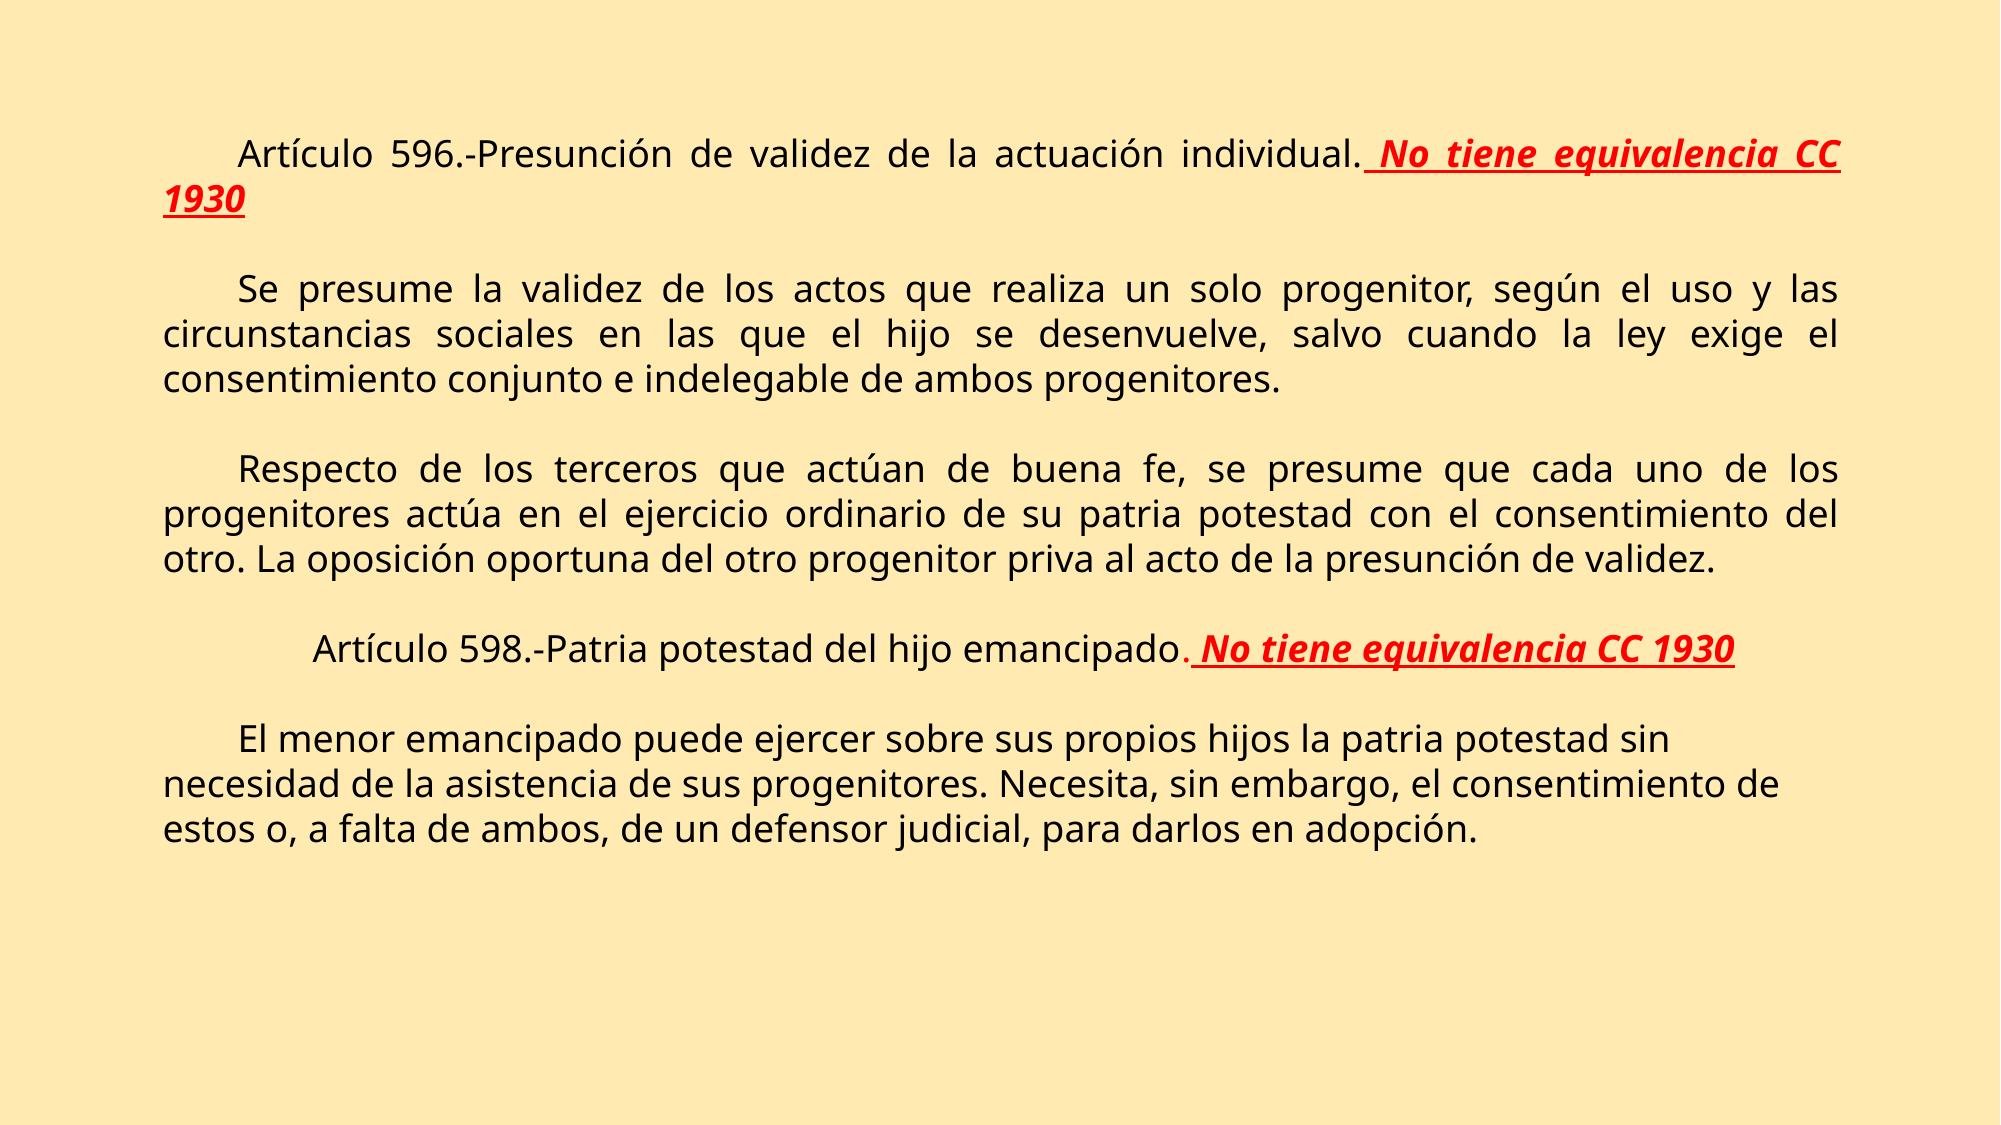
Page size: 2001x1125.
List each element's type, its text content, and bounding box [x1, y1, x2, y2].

text_box Artículo 596.-Presunción de validez de la actuación individual. No tiene equivalencia CC 1930 Se presume la validez de los actos que realiza un solo progenitor, según el uso y las circunstancias sociales en las que el hijo se desenvuelve, salvo cuando la ley exige el consentimiento conjunto e indelegable de ambos progenitores. Respecto de los terceros que actúan de buena fe, se presume que cada uno de los progenitores actúa en el ejercicio ordinario de su patria potestad con el consentimiento del otro. La oposición oportuna del otro progenitor priva al acto de la presunción de validez. Artículo 598.-Patria potestad del hijo emancipado. No tiene equivalencia CC 1930 El menor emancipado puede ejercer sobre sus propios hijos la patria potestad sin necesidad de la asistencia de sus progenitores. Necesita, sin embargo, el consentimiento de estos o, a falta de ambos, de un defensor judicial, para darlos en adopción. [147, 122, 1856, 902]
